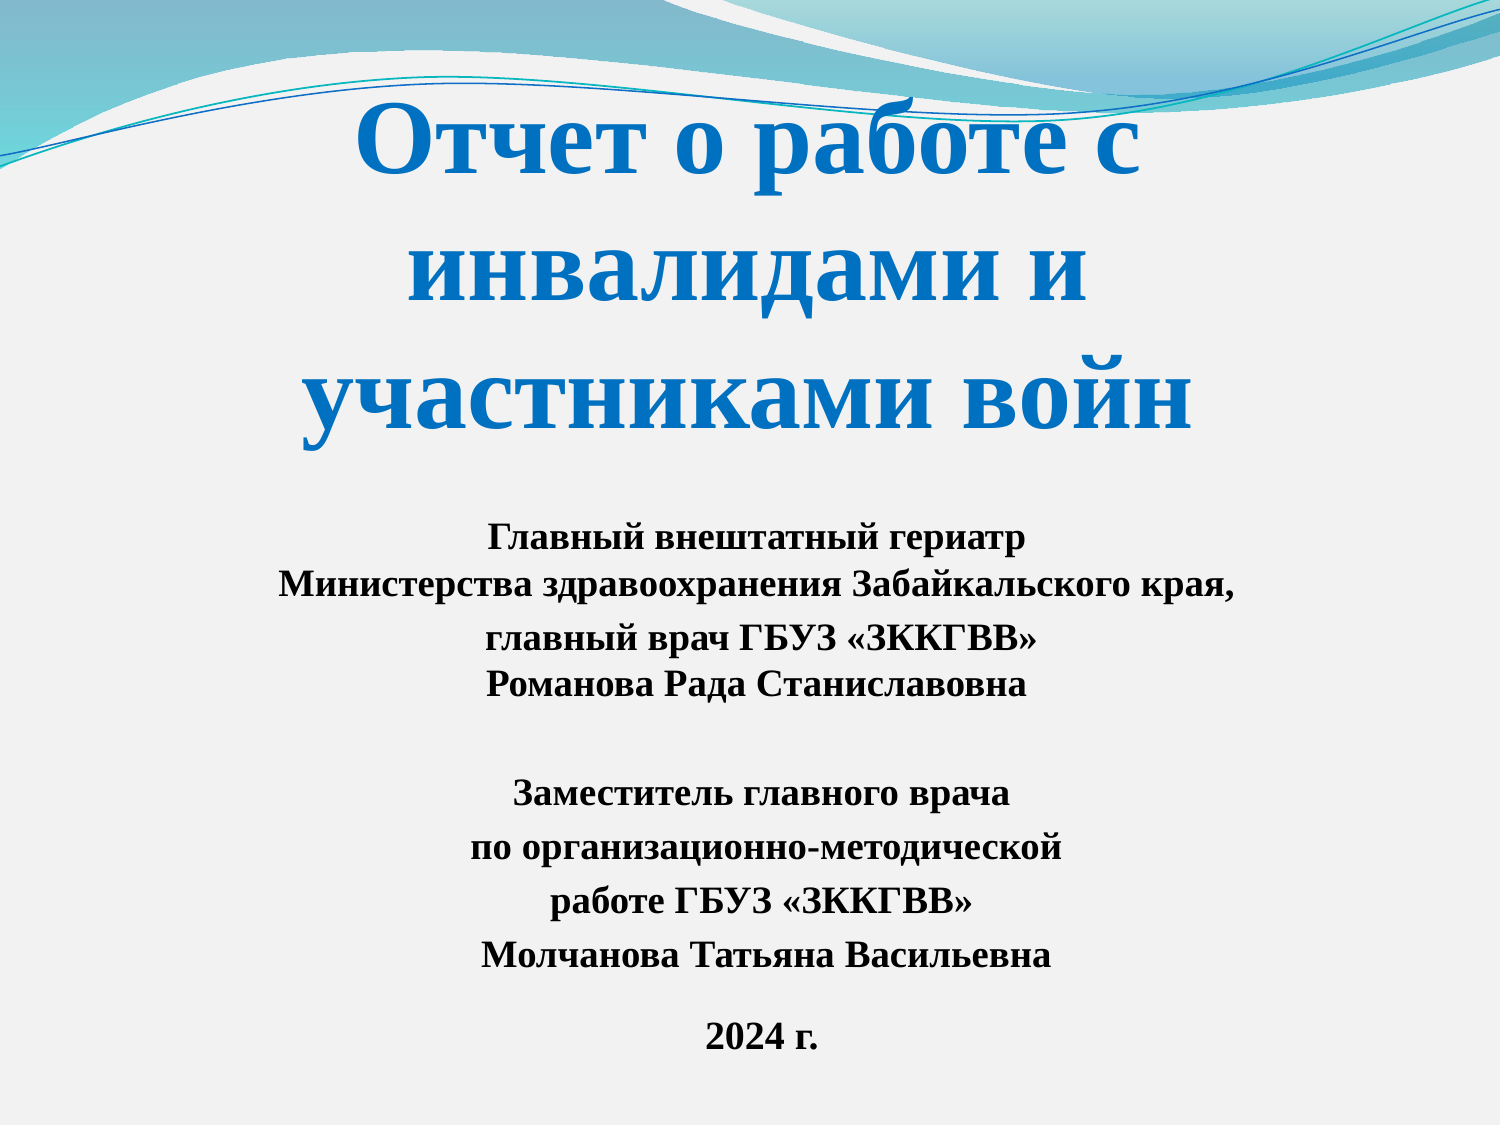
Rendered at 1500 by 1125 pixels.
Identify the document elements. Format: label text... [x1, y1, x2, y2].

title Отчет о работе с инвалидами и участниками войн [112, 66, 1388, 450]
subtitle Главный внештатный гериатр Министерства здравоохранения Забайкальского края, главный врач ГБУЗ «ЗККГВВ» Романова Рада Станиславовна Заместитель главного врача по организационно-методической работе ГБУЗ «ЗККГВВ» Молчанова Татьяна Васильевна 2024 г. [58, 503, 1471, 1094]
